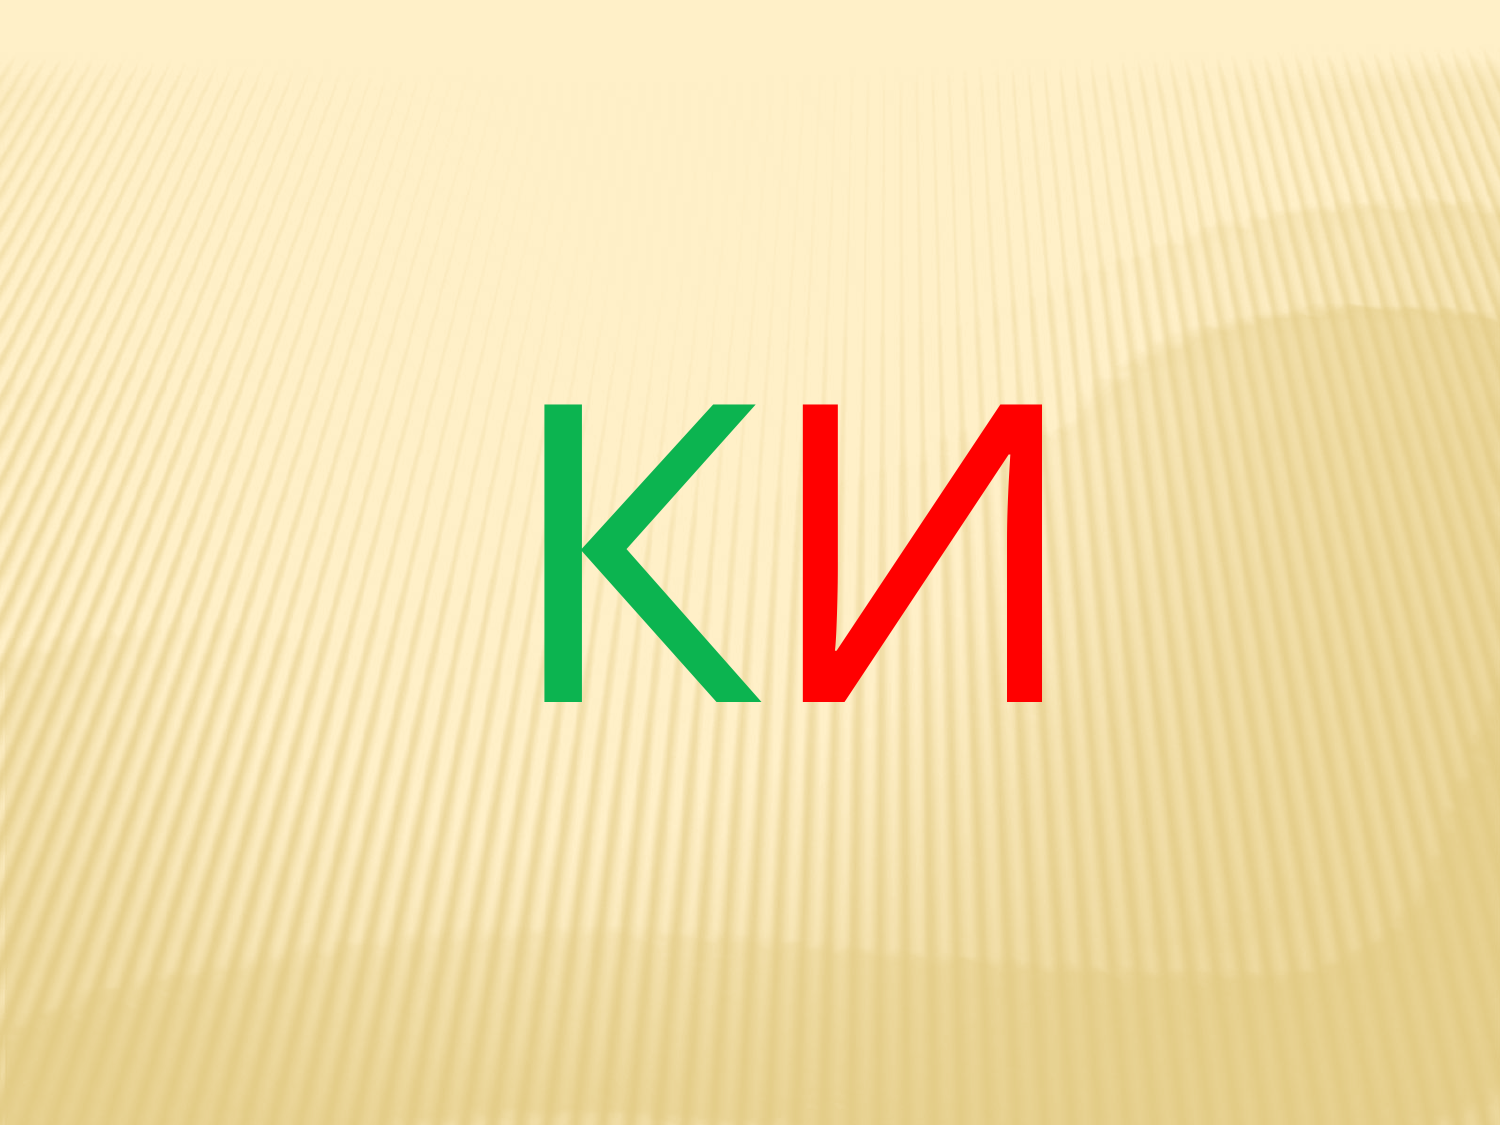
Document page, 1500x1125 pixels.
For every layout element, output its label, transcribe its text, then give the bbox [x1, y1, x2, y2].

text_box КИ [490, 278, 1187, 794]
